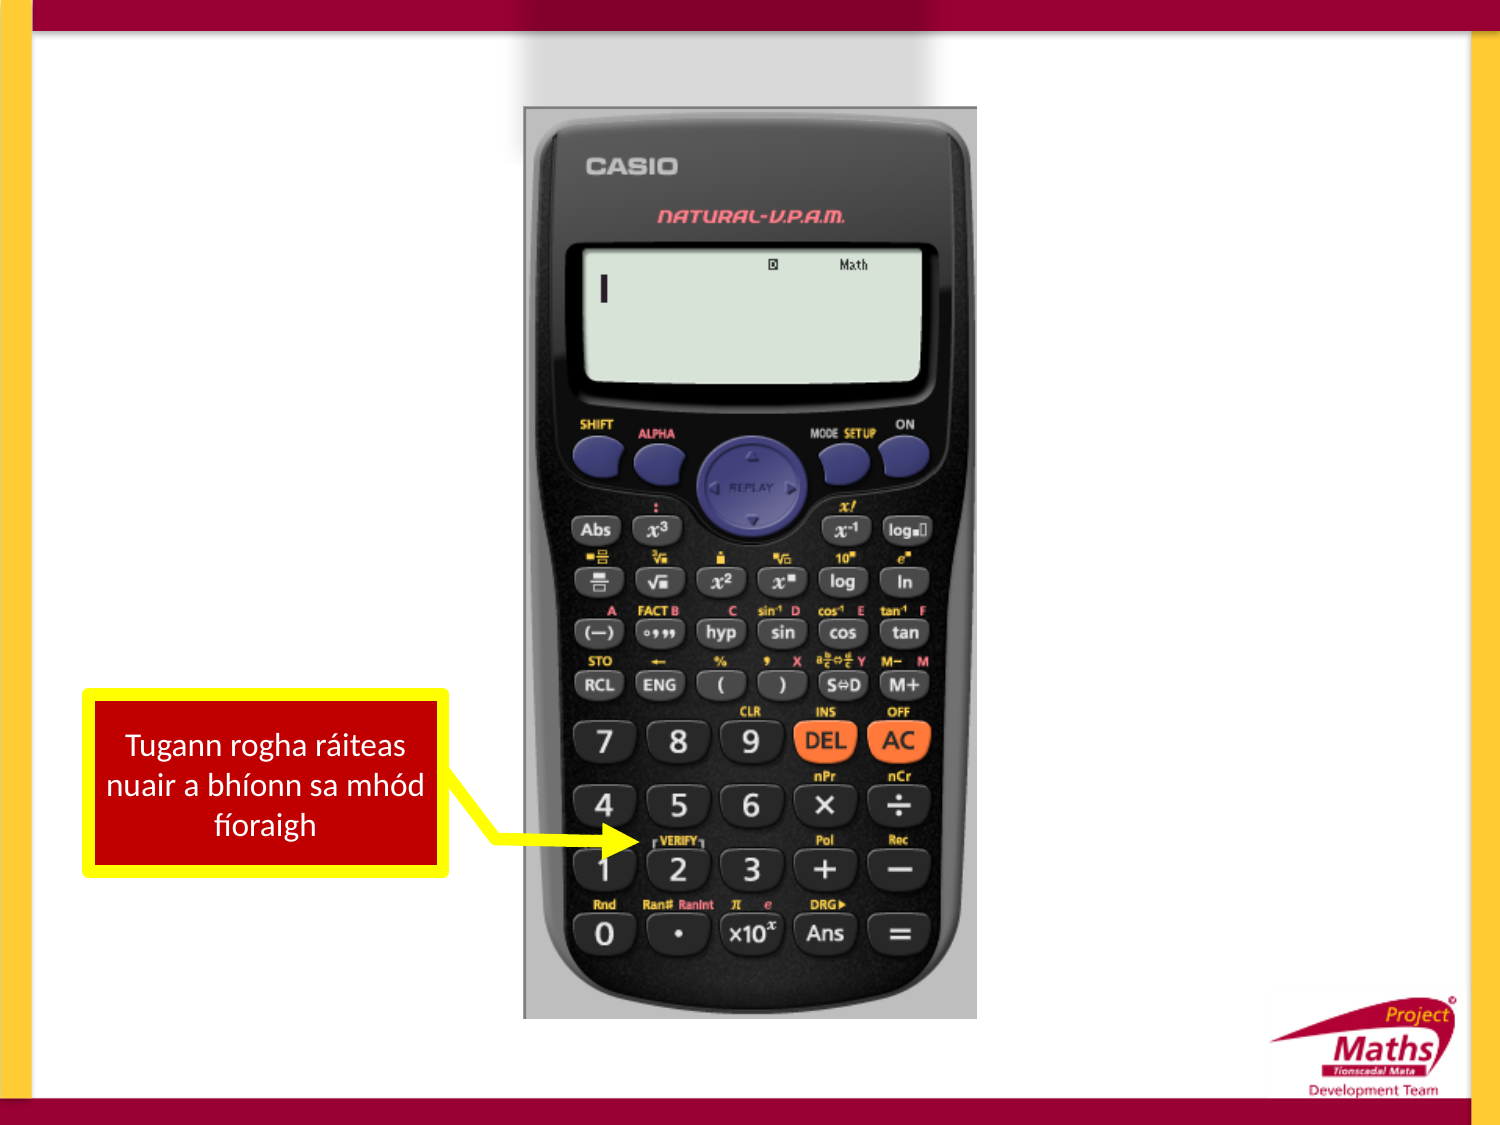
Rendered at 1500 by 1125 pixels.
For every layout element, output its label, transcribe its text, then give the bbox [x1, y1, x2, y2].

text_box Tugann rogha ráiteas nuair a bhíonn sa mhód fíoraigh [86, 692, 640, 874]
picture [1269, 987, 1466, 1098]
picture [523, 106, 977, 1019]
